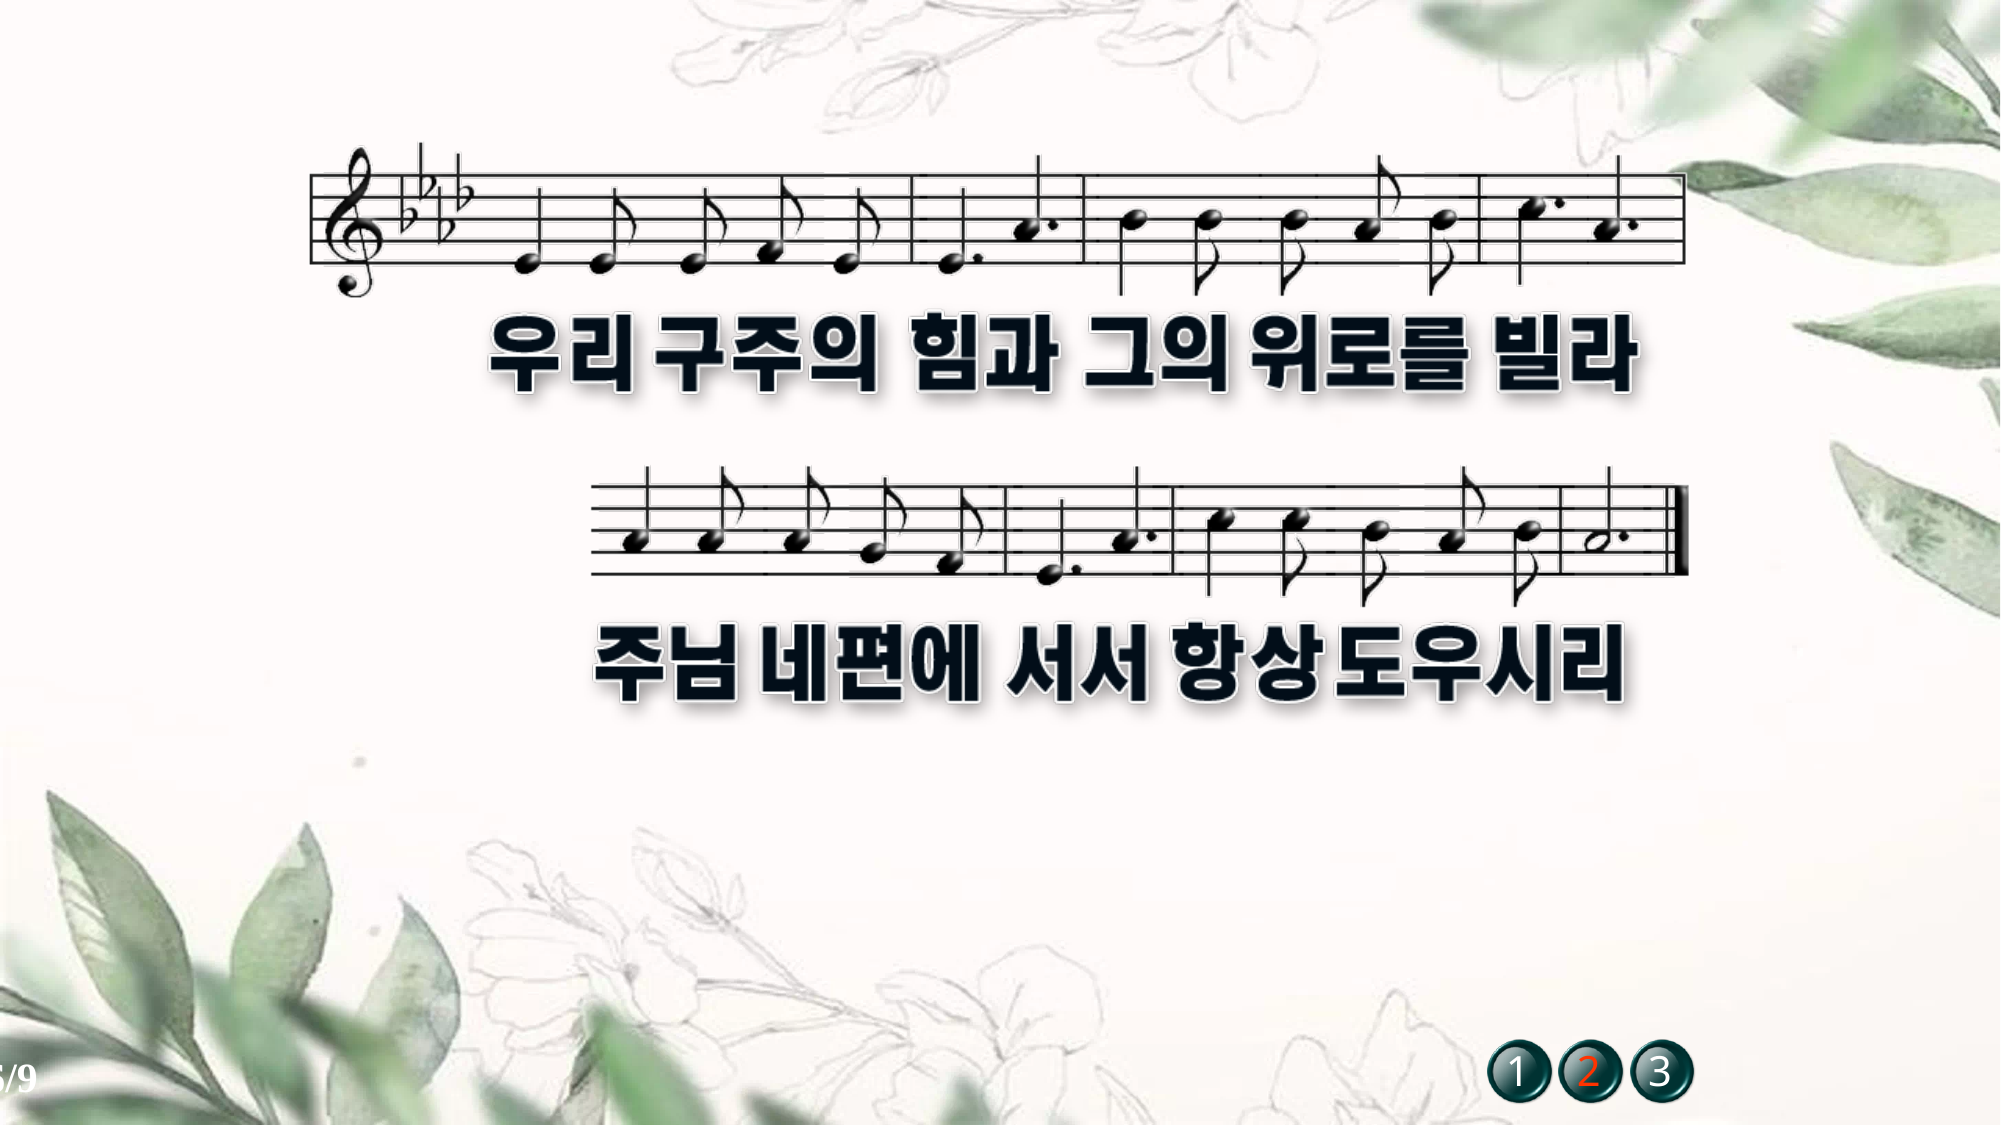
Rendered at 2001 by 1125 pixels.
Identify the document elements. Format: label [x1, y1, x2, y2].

text_box [1484, 1035, 1555, 1106]
text_box [1555, 1035, 1626, 1106]
text_box [1627, 1035, 1697, 1106]
picture [0, 0, 2001, 1125]
